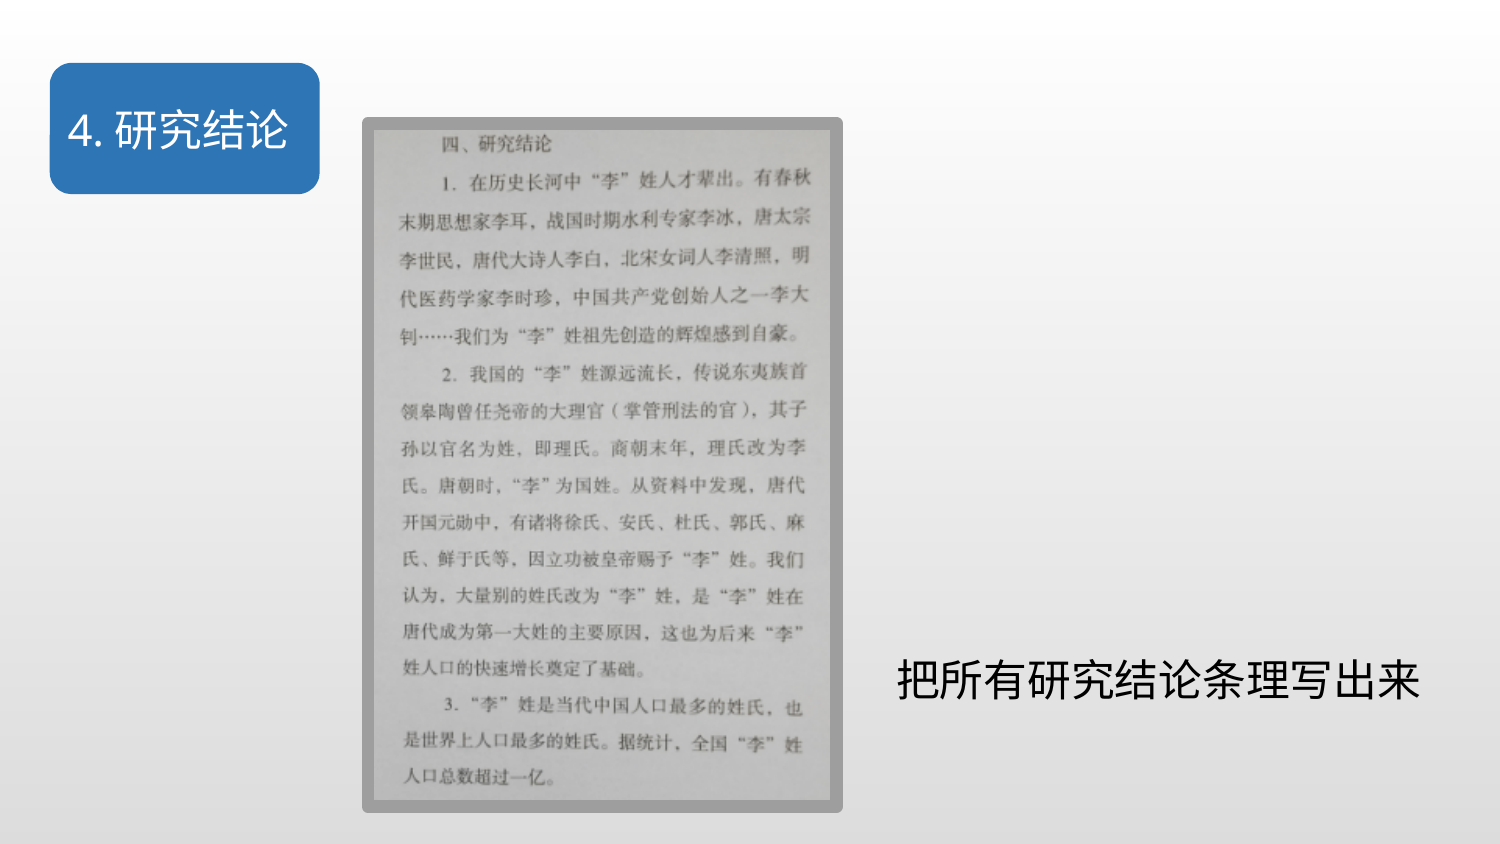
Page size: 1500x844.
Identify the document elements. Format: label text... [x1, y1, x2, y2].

text_box 把所有研究结论条理写出来 [884, 646, 1493, 711]
picture [374, 129, 831, 801]
text_box 4.研究结论 [49, 62, 321, 195]
